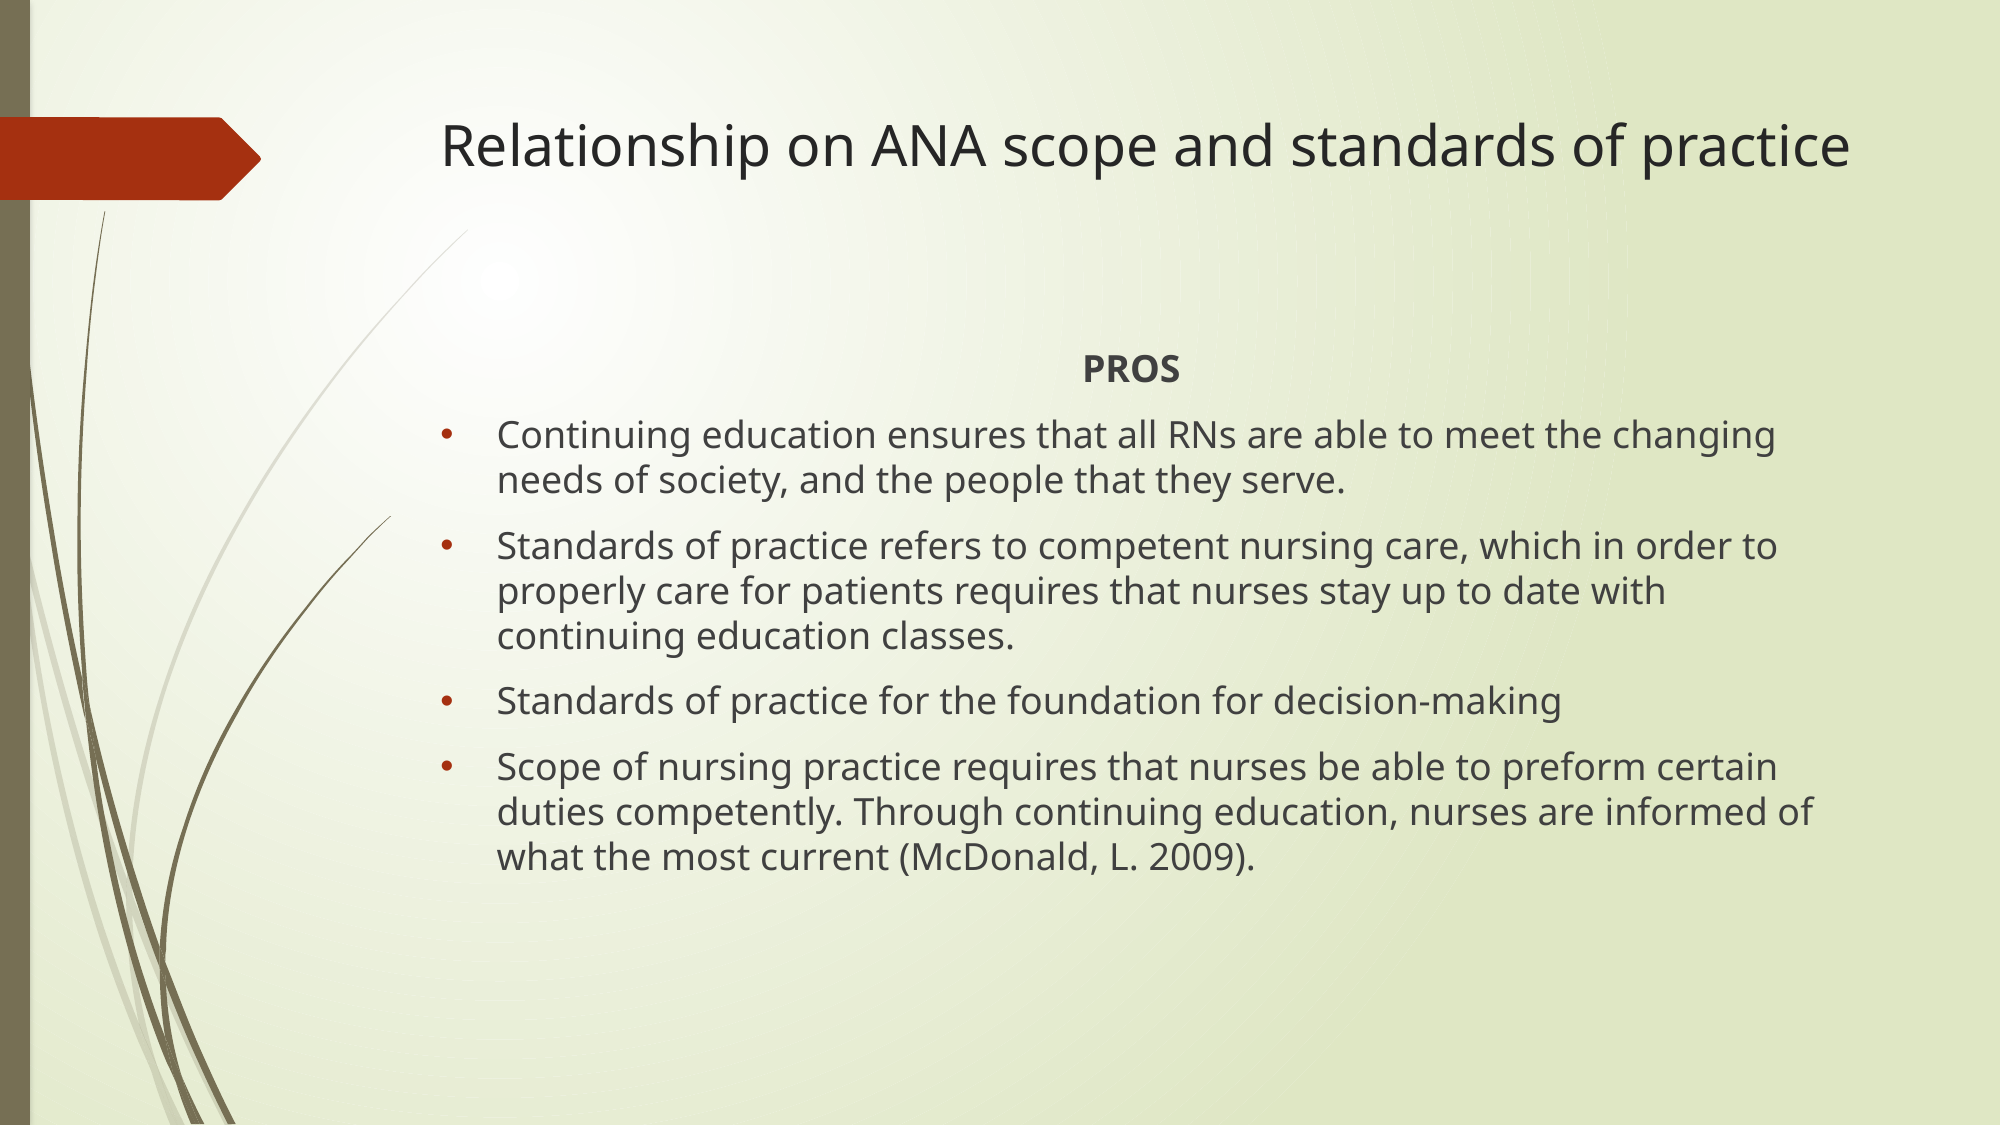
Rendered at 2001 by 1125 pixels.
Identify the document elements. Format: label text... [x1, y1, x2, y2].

list PROS Continuing education ensures that all RNs are able to meet the changing needs of society, and the people that they serve. Standards of practice refers to competent nursing care, which in order to properly care for patients requires that nurses stay up to date with continuing education classes. Standards of practice for the foundation for decision-making Scope of nursing practice requires that nurses be able to preform certain duties competently. Through continuing education, nurses are informed of what the most current (McDonald, L. 2009). [425, 337, 1838, 925]
title Relationship on ANA scope and standards of practice [425, 102, 1888, 313]
